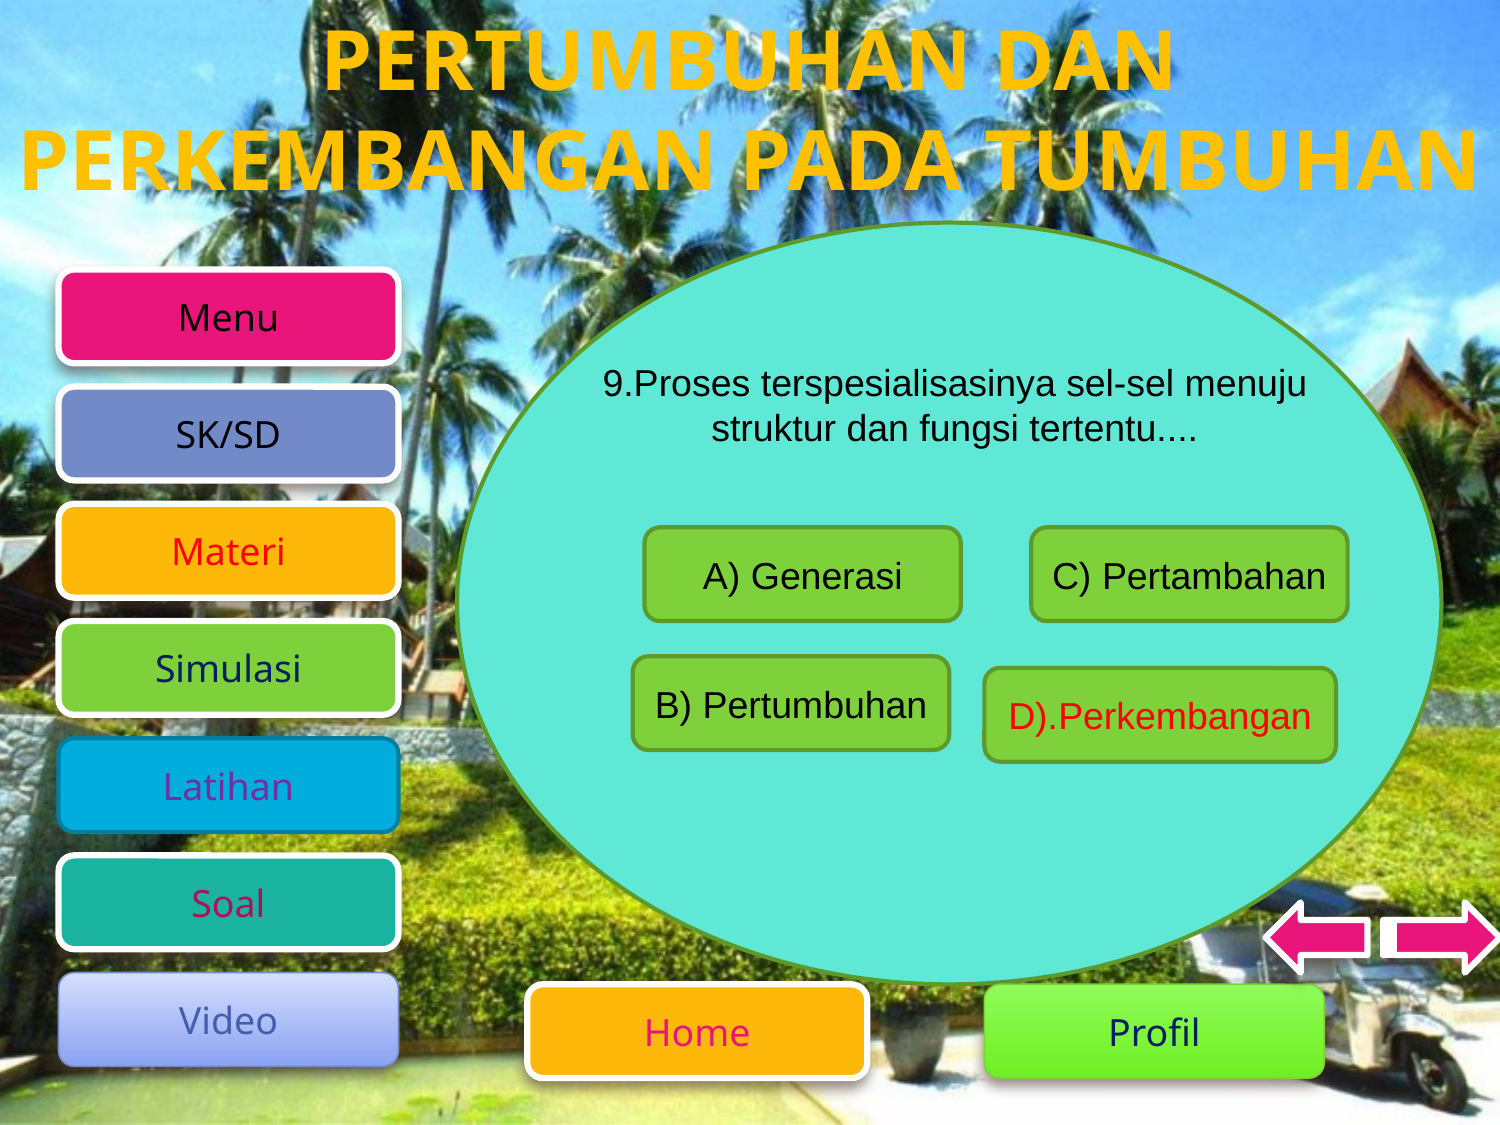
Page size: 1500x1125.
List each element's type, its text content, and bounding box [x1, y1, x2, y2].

text_box 9.Proses terspesialisasinya sel-sel menuju struktur dan fungsi tertentu.... [585, 351, 1325, 457]
text_box B) Pertumbuhan [630, 654, 952, 753]
text_box C) Pertambahan [1029, 525, 1350, 624]
picture [0, 0, 1500, 1125]
text_box [1262, 899, 1371, 976]
text_box D).Perkembangan [982, 665, 1339, 764]
text_box A) Generasi [642, 525, 963, 624]
text_box [1380, 899, 1500, 976]
